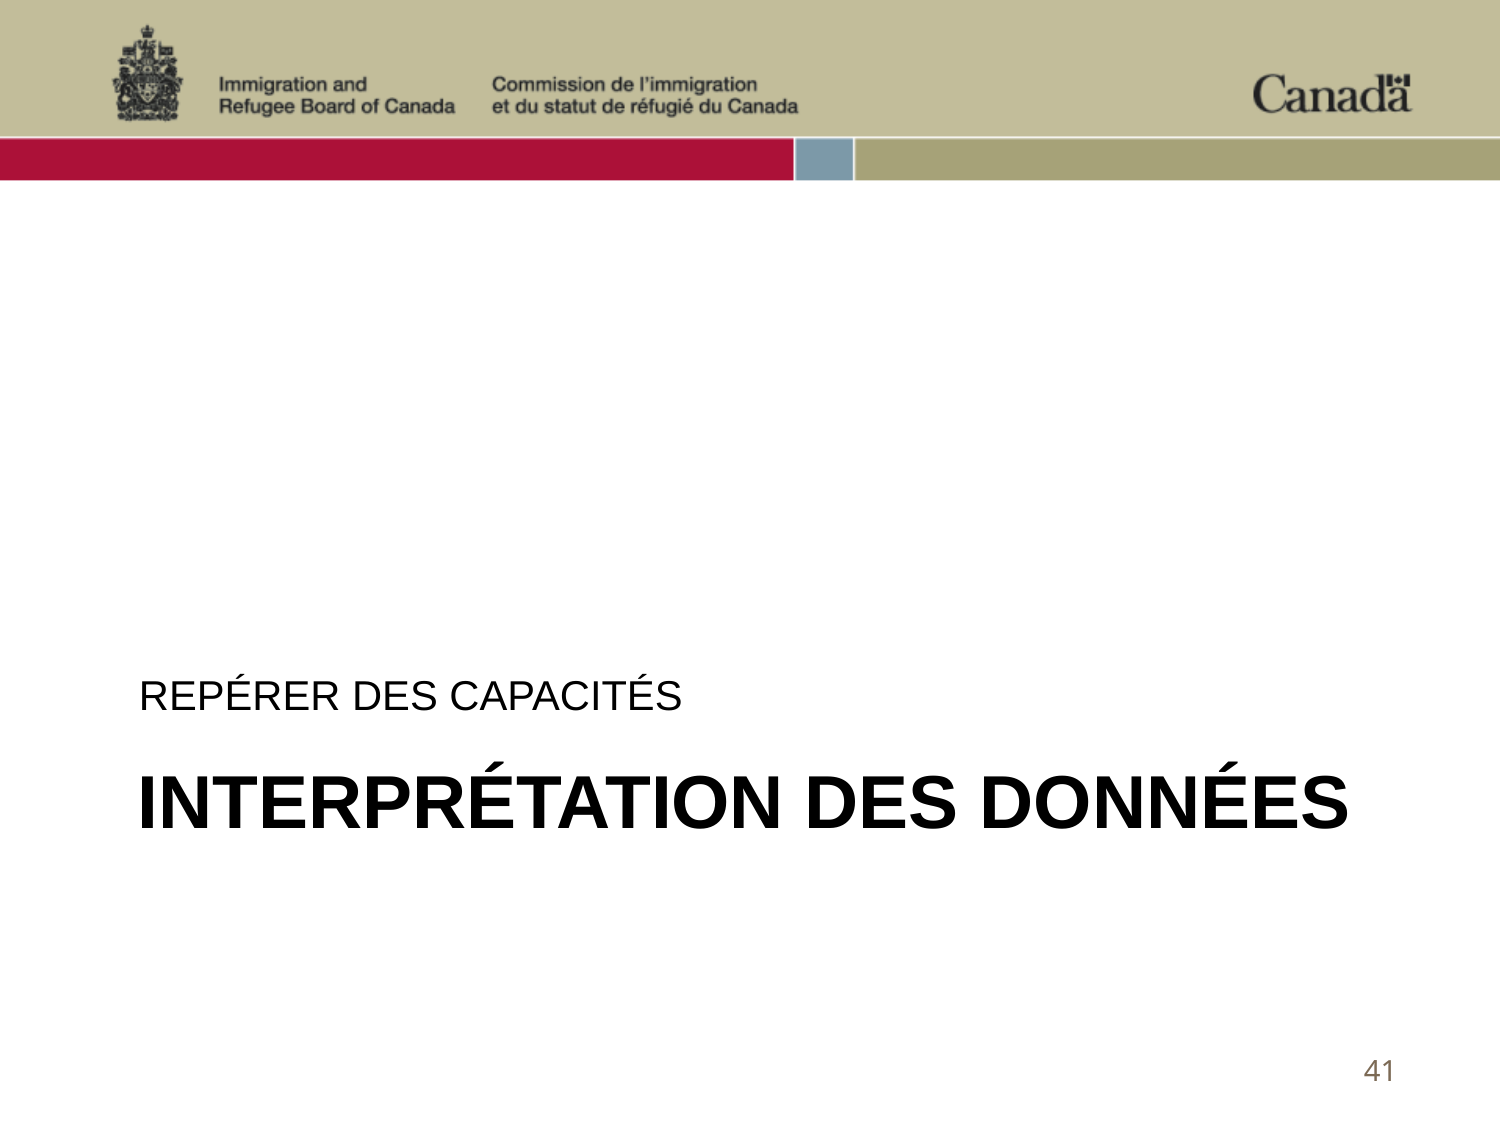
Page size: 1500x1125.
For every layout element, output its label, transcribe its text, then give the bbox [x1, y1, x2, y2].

list REPÉRER DES CAPACITÉS [123, 479, 1411, 726]
picture [0, 0, 1500, 1125]
title INTERPRÉTATION DES DONNÉES [100, 722, 1436, 947]
slide_number 41 [1099, 1024, 1413, 1101]
